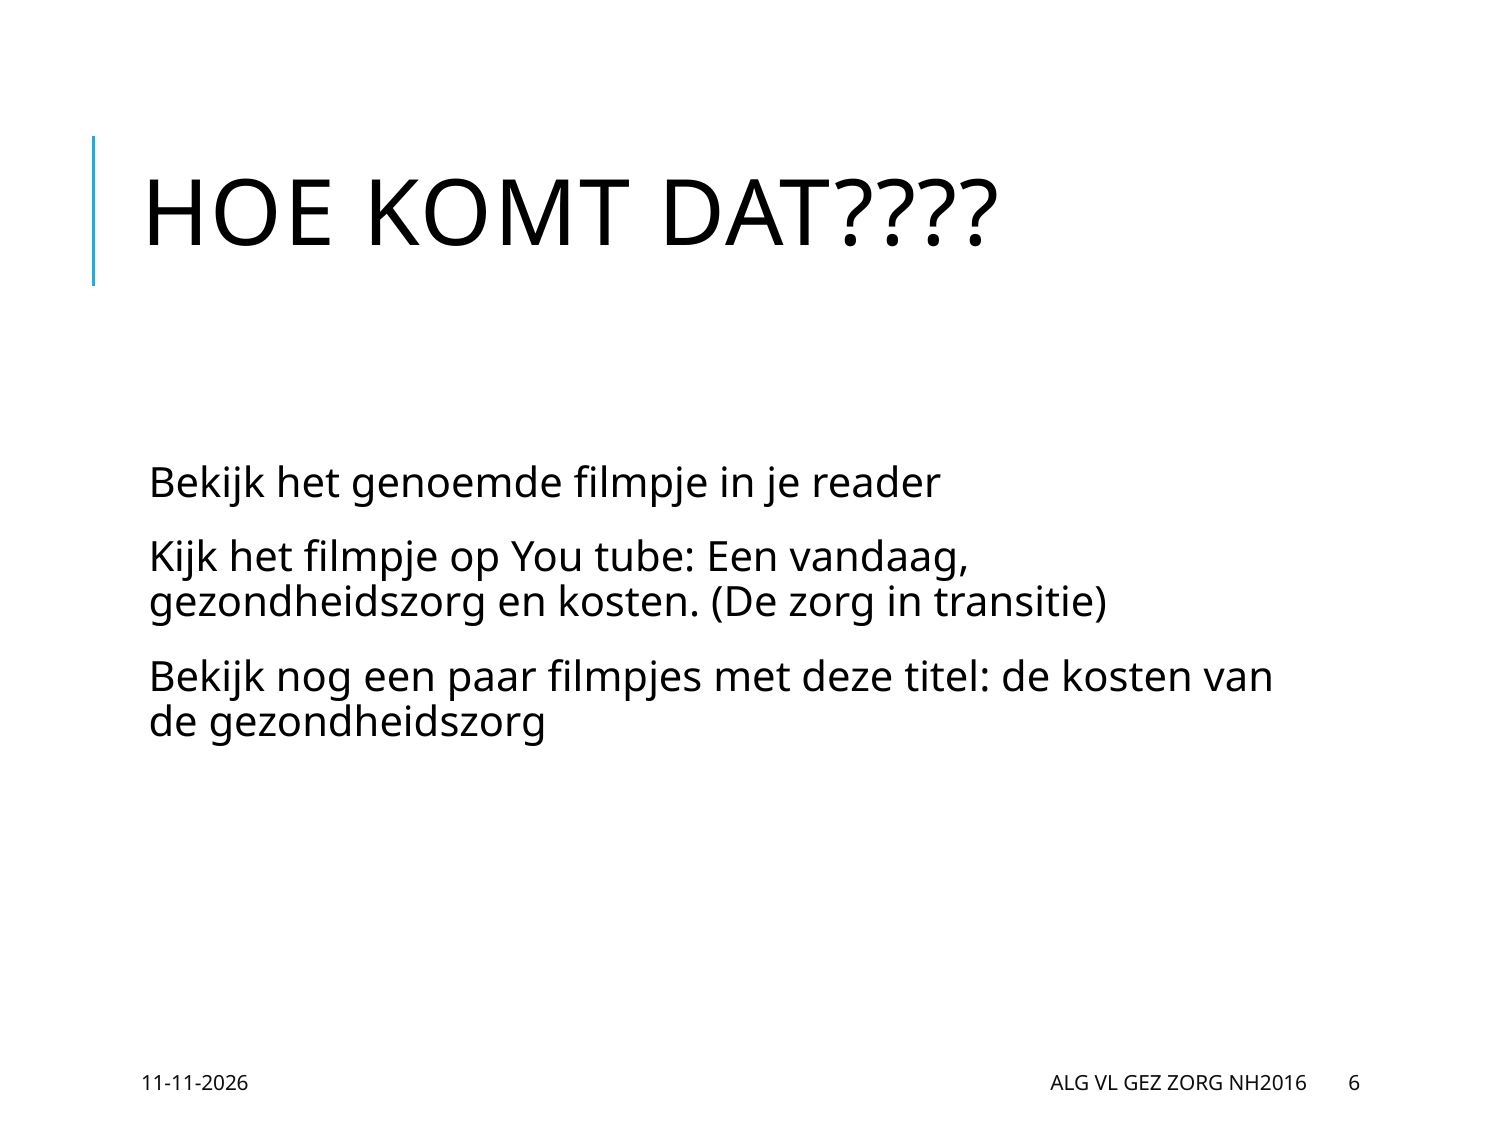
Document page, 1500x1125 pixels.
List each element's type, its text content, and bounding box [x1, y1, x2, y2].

title Hoe komt dat???? [126, 96, 1322, 342]
footer Alg VL gez zorg NH2016 [595, 1061, 1322, 1107]
slide_number 6 [1333, 1061, 1454, 1107]
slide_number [126, 1061, 392, 1107]
list Bekijk het genoemde filmpje in je reader Kijk het filmpje op You tube: Een vandaag, gezondheidszorg en kosten. (De zorg in transitie) Bekijk nog een paar filmpjes met deze titel: de kosten van de gezondheidszorg [126, 375, 1322, 1035]
